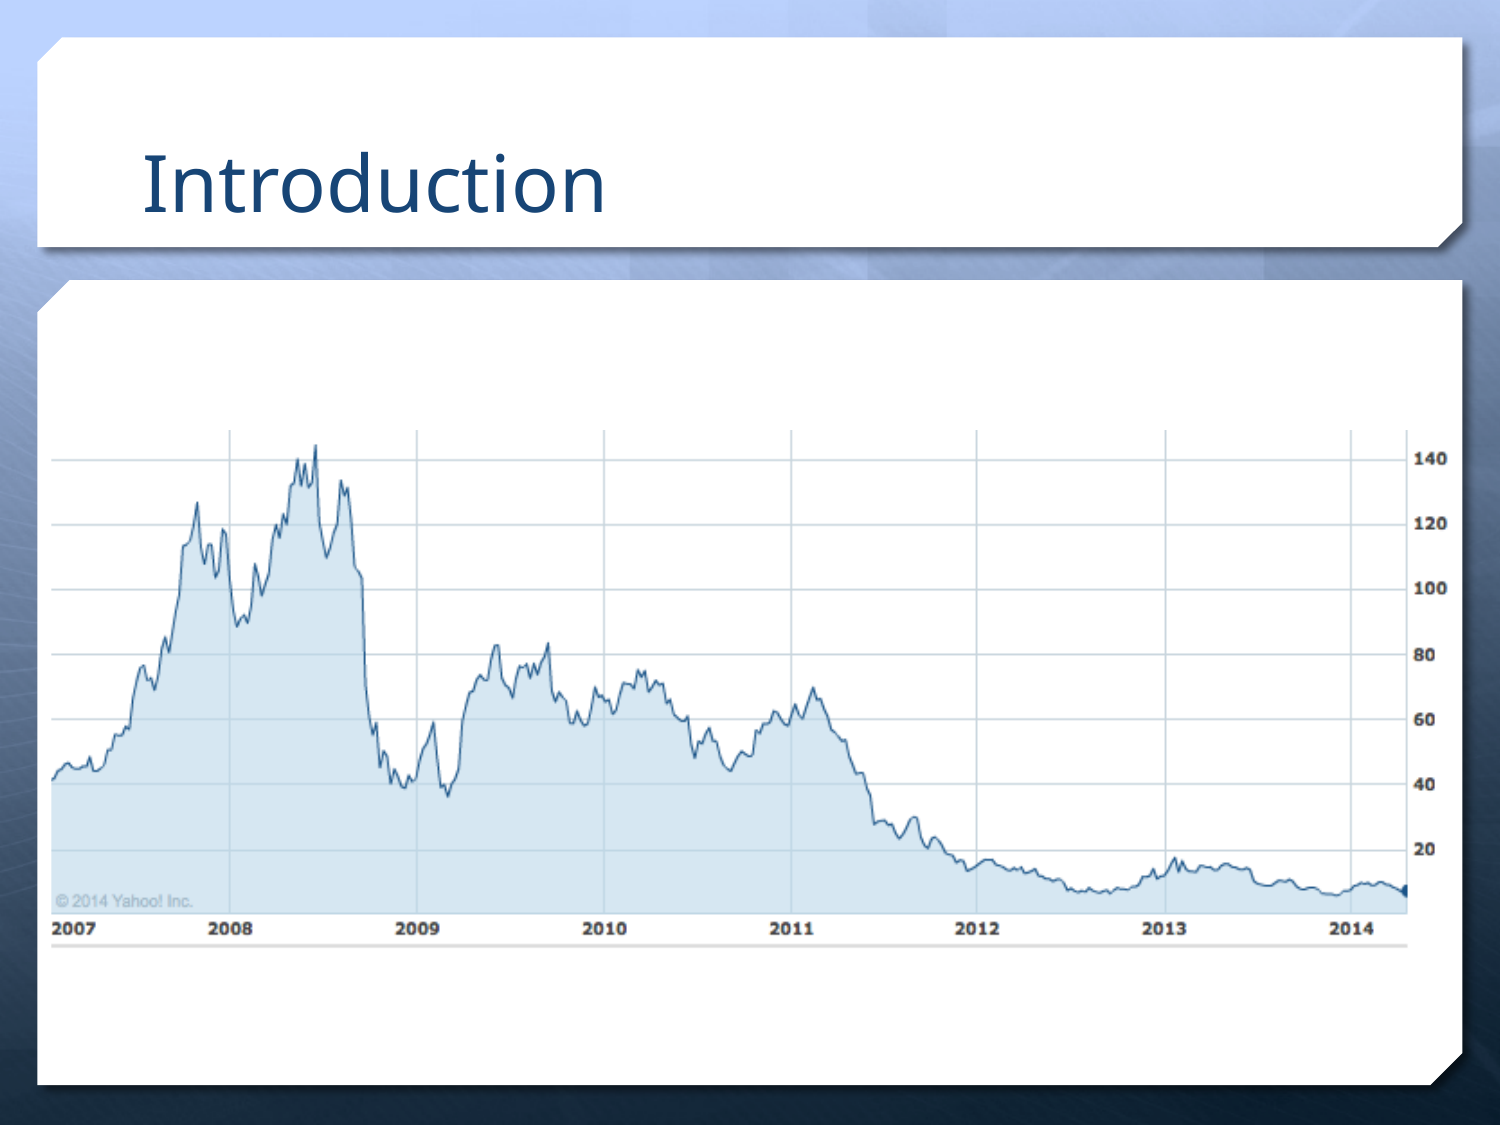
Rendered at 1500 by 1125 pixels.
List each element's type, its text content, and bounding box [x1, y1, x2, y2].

title Introduction [127, 48, 1372, 236]
picture [50, 429, 1463, 951]
